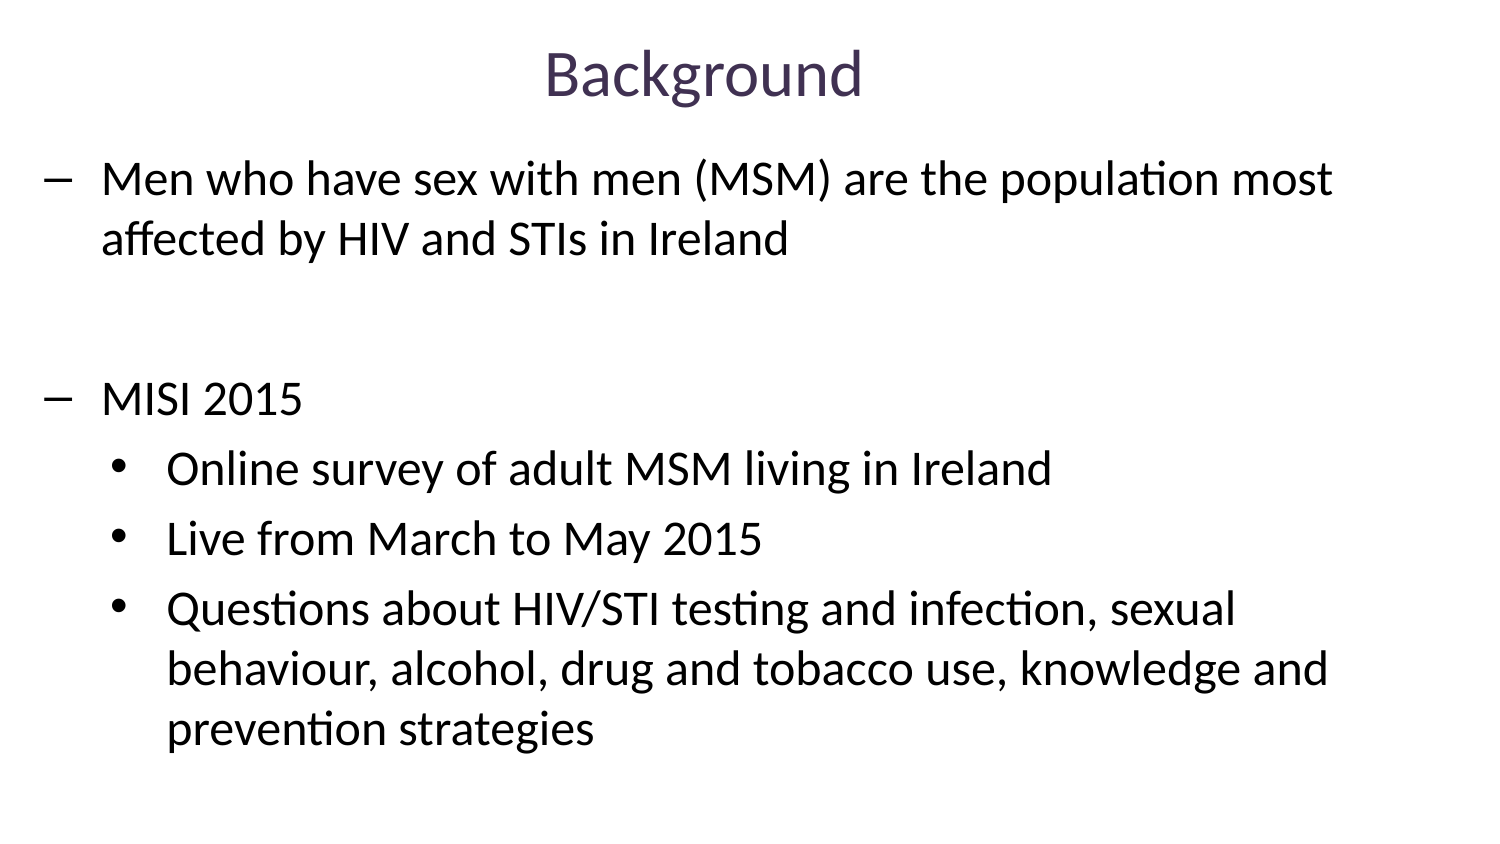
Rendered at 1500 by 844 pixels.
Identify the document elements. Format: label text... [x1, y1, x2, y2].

list Men who have sex with men (MSM) are the population most affected by HIV and STIs in Ireland MISI 2015 Online survey of adult MSM living in Ireland Live from March to May 2015 Questions about HIV/STI testing and infection, sexual behaviour, alcohol, drug and tobacco use, knowledge and prevention strategies [29, 138, 1448, 696]
title Background [29, 0, 1380, 141]
